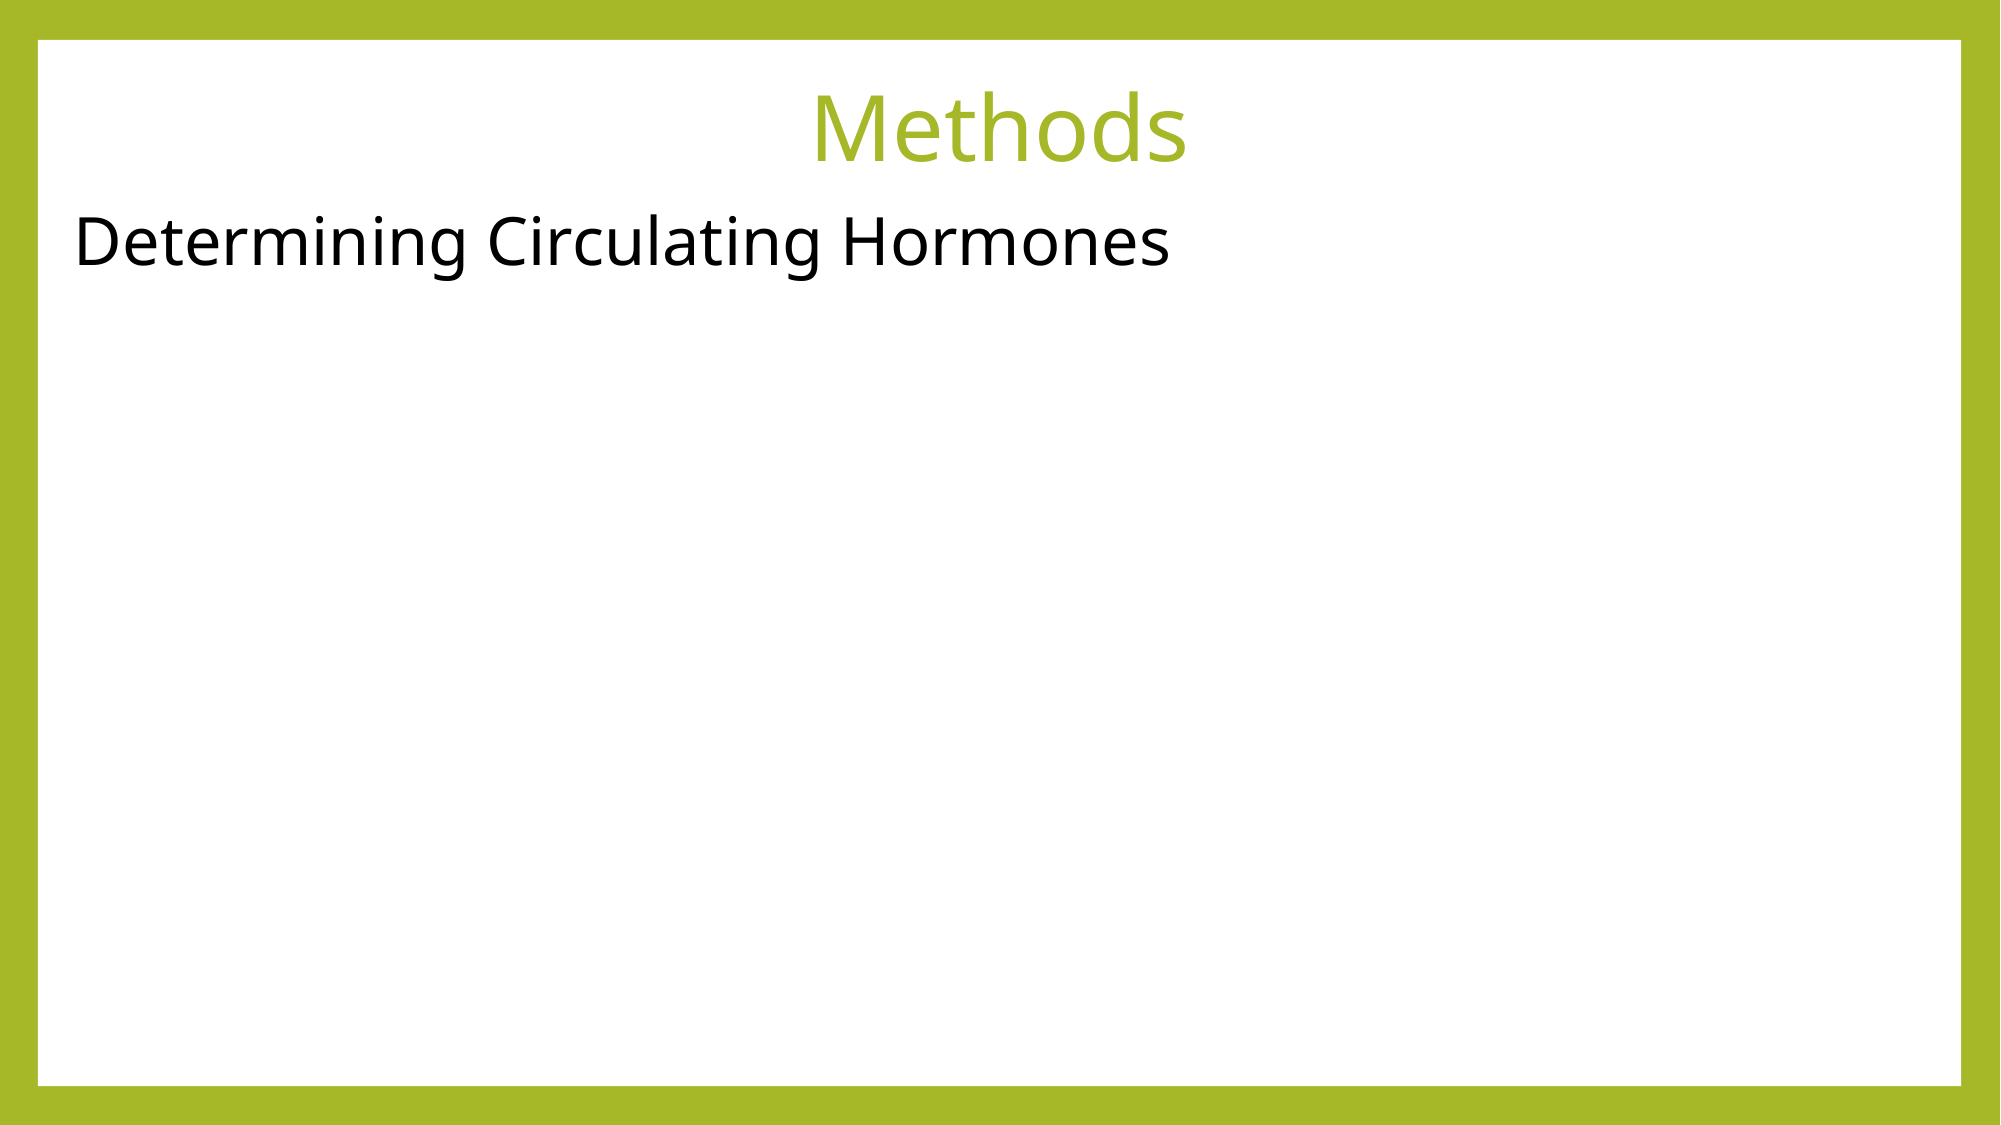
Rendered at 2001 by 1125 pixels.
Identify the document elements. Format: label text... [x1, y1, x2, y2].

text_box Methods [769, 20, 1231, 183]
text_box Determining Circulating Hormones [58, 183, 1928, 781]
